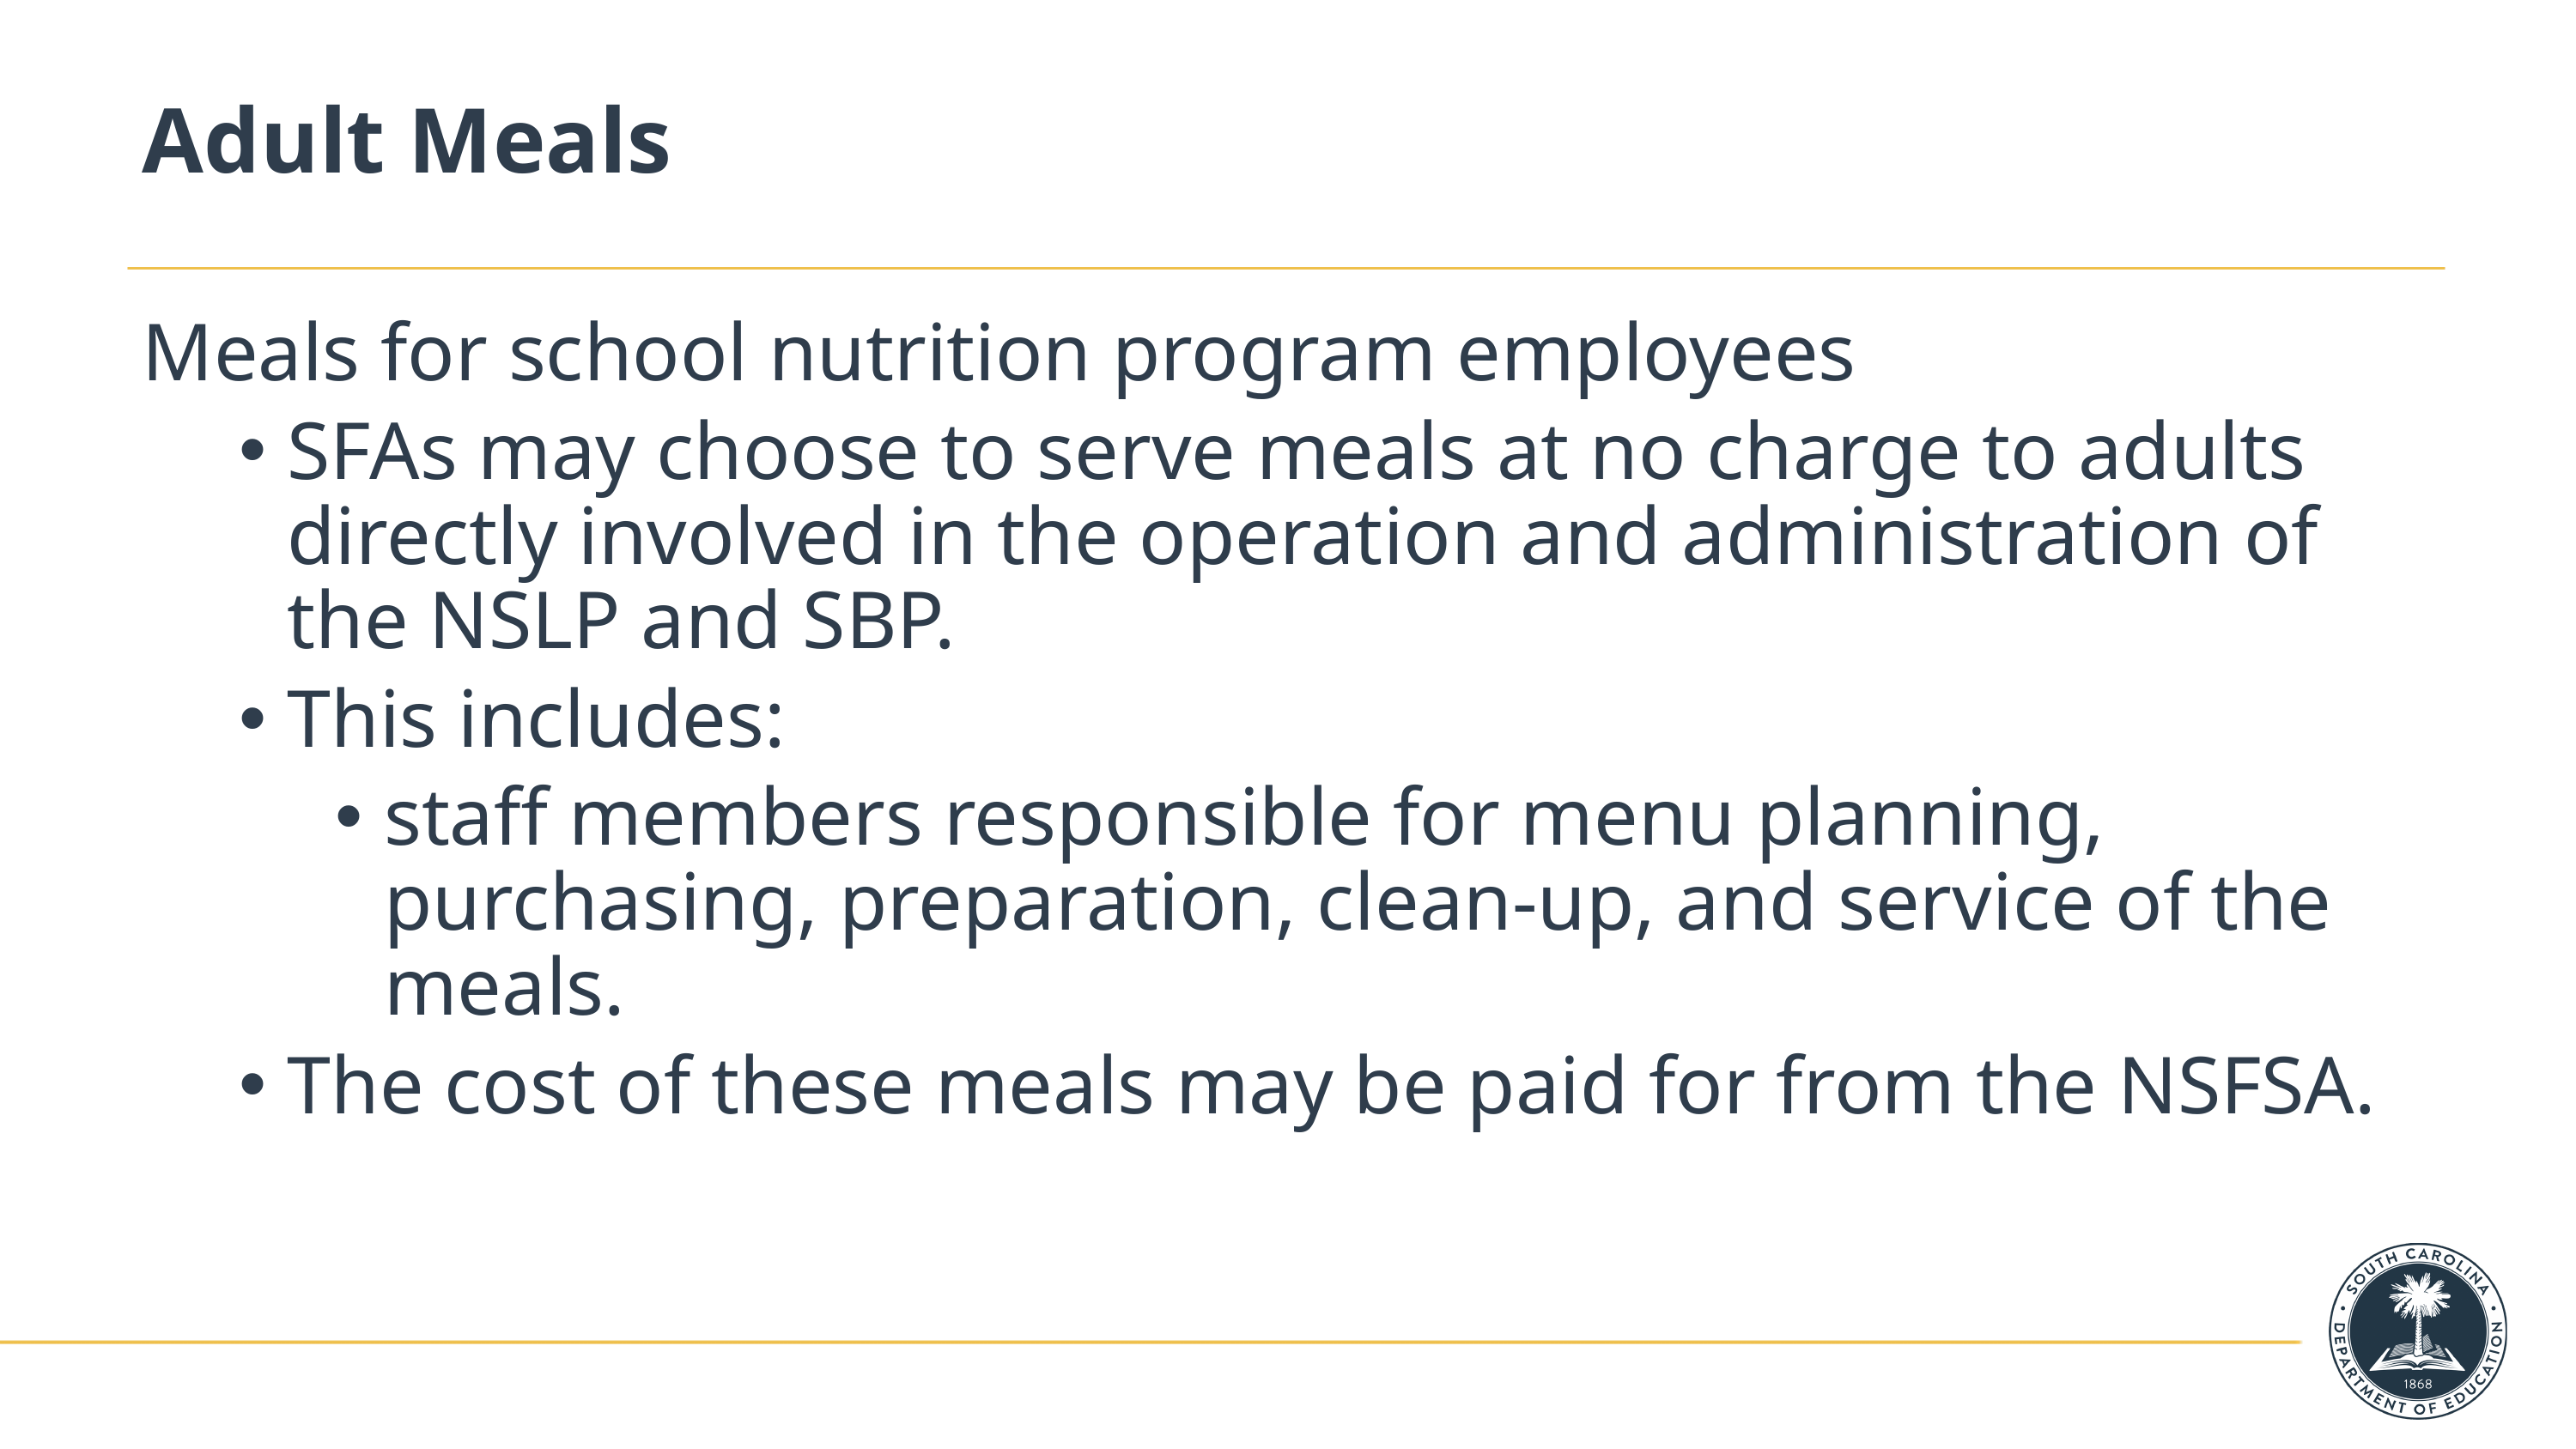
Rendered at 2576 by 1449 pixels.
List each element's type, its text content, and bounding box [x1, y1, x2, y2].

list Meals for school nutrition program employees SFAs may choose to serve meals at no charge to adults directly involved in the operation and administration of the NSLP and SBP. This includes: staff members responsible for menu planning, purchasing, preparation, clean-up, and service of the meals. The cost of these meals may be paid for from the NSFSA. [129, 306, 2447, 1149]
picture [2329, 1243, 2507, 1420]
title Adult Meals [129, 76, 2447, 232]
